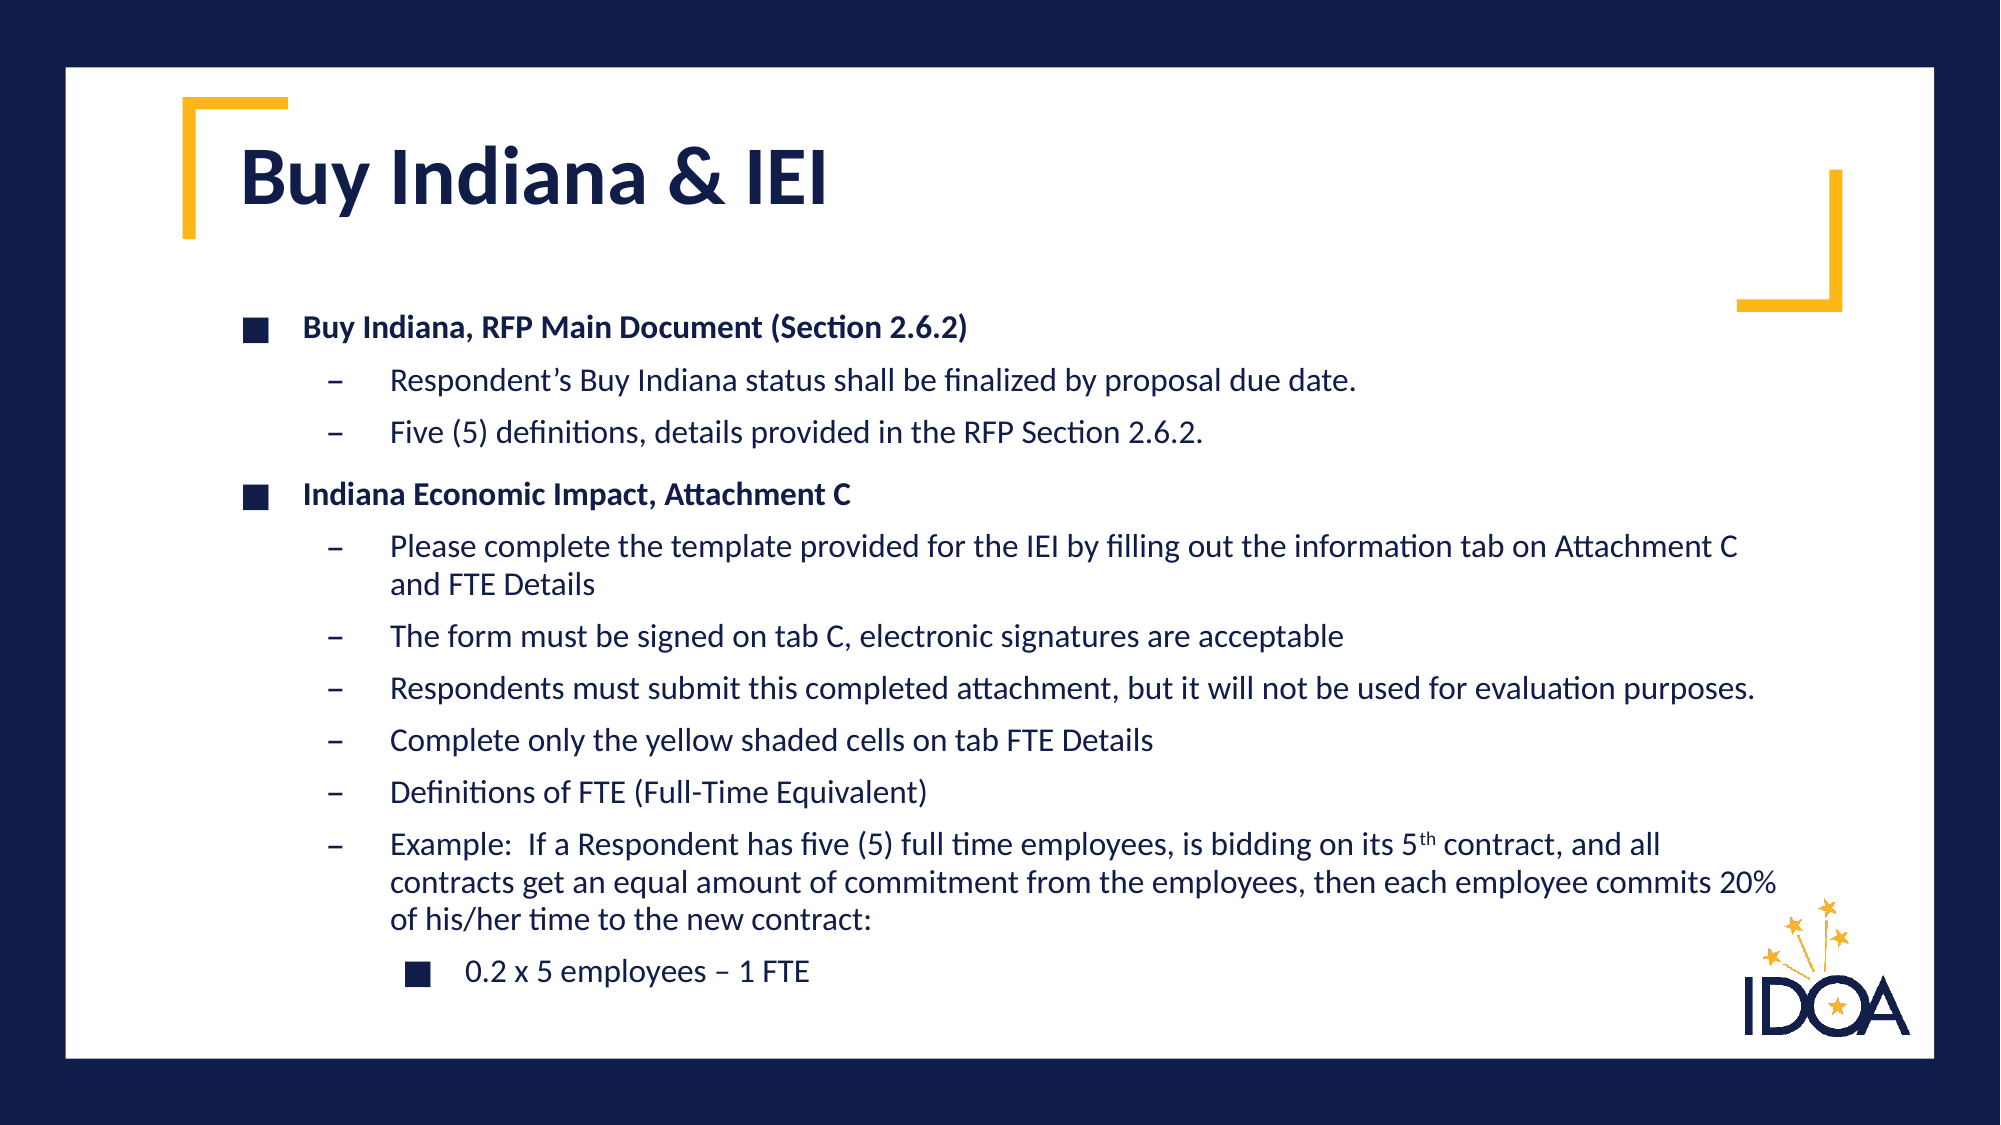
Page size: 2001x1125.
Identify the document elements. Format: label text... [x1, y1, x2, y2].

list Buy Indiana, RFP Main Document (Section 2.6.2) Respondent’s Buy Indiana status shall be finalized by proposal due date. Five (5) definitions, details provided in the RFP Section 2.6.2. Indiana Economic Impact, Attachment C Please complete the template provided for the IEI by filling out the information tab on Attachment C and FTE Details The form must be signed on tab C, electronic signatures are acceptable Respondents must submit this completed attachment, but it will not be used for evaluation purposes. Complete only the yellow shaded cells on tab FTE Details Definitions of FTE (Full-Time Equivalent) Example: If a Respondent has five (5) full time employees, is bidding on its 5th contract, and all contracts get an equal amount of commitment from the employees, then each employee commits 20% of his/her time to the new contract: 0.2 x 5 employees – 1 FTE [225, 301, 1800, 1037]
picture [1702, 857, 1959, 1114]
title Buy Indiana & IEI [225, 125, 1800, 262]
